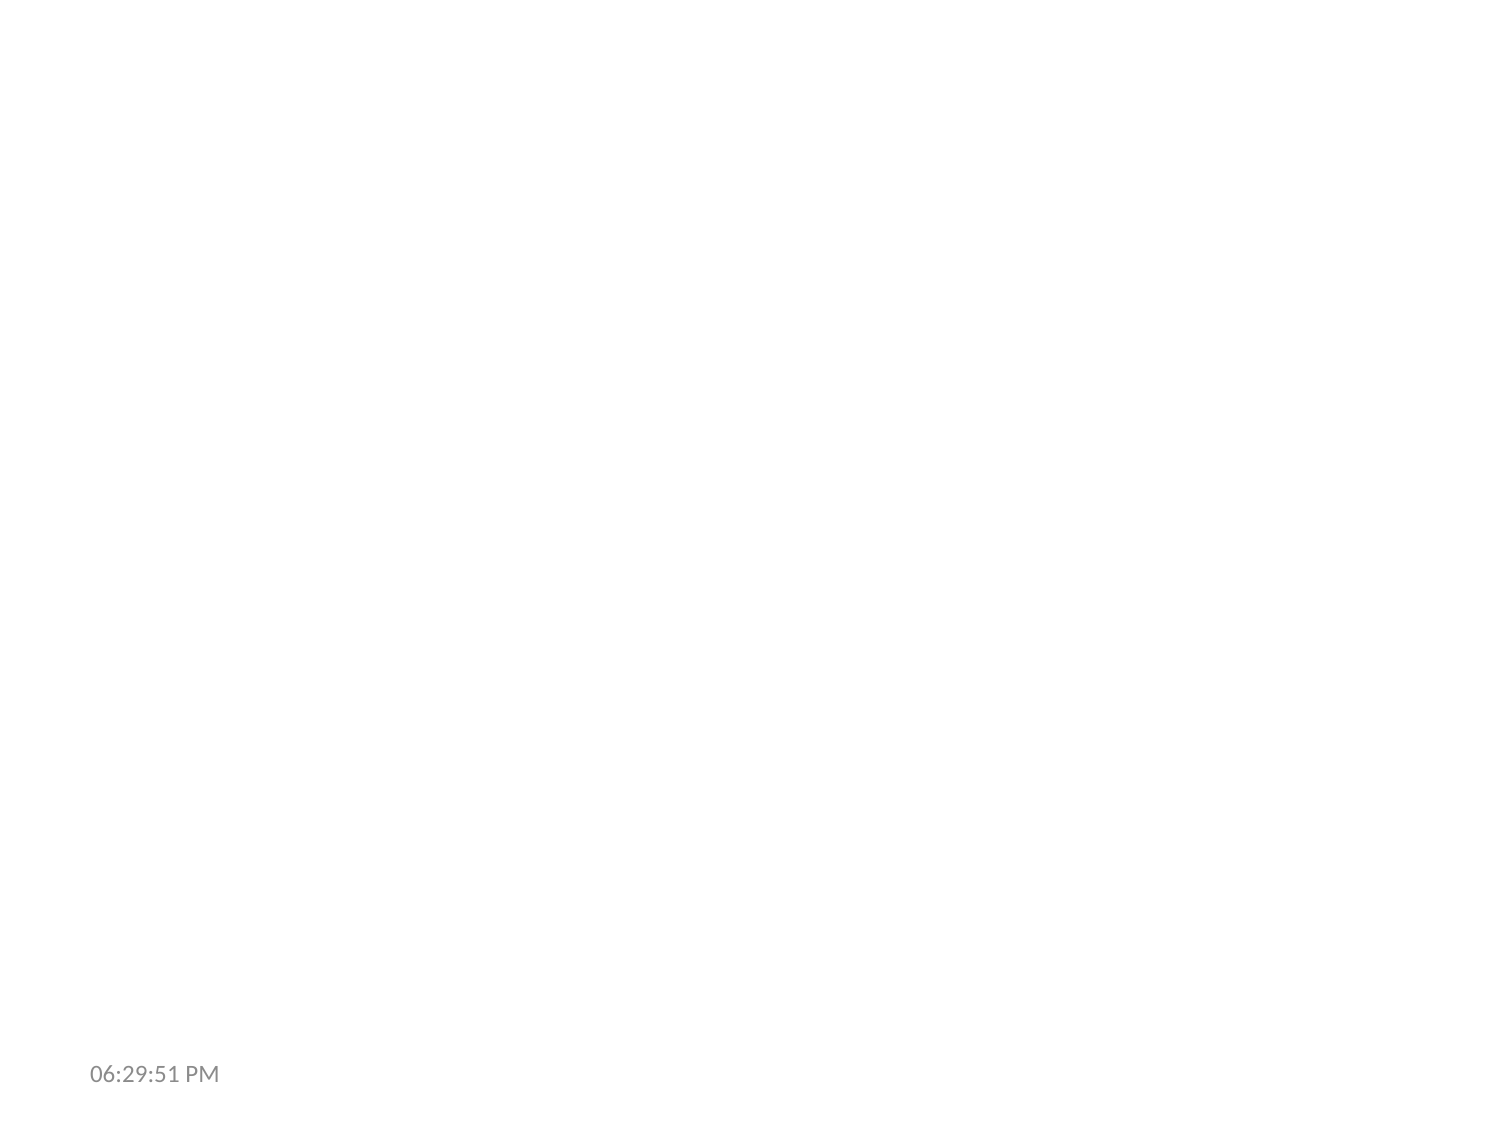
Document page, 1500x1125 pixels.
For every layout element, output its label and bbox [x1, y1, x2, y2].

slide_number [75, 1042, 425, 1103]
